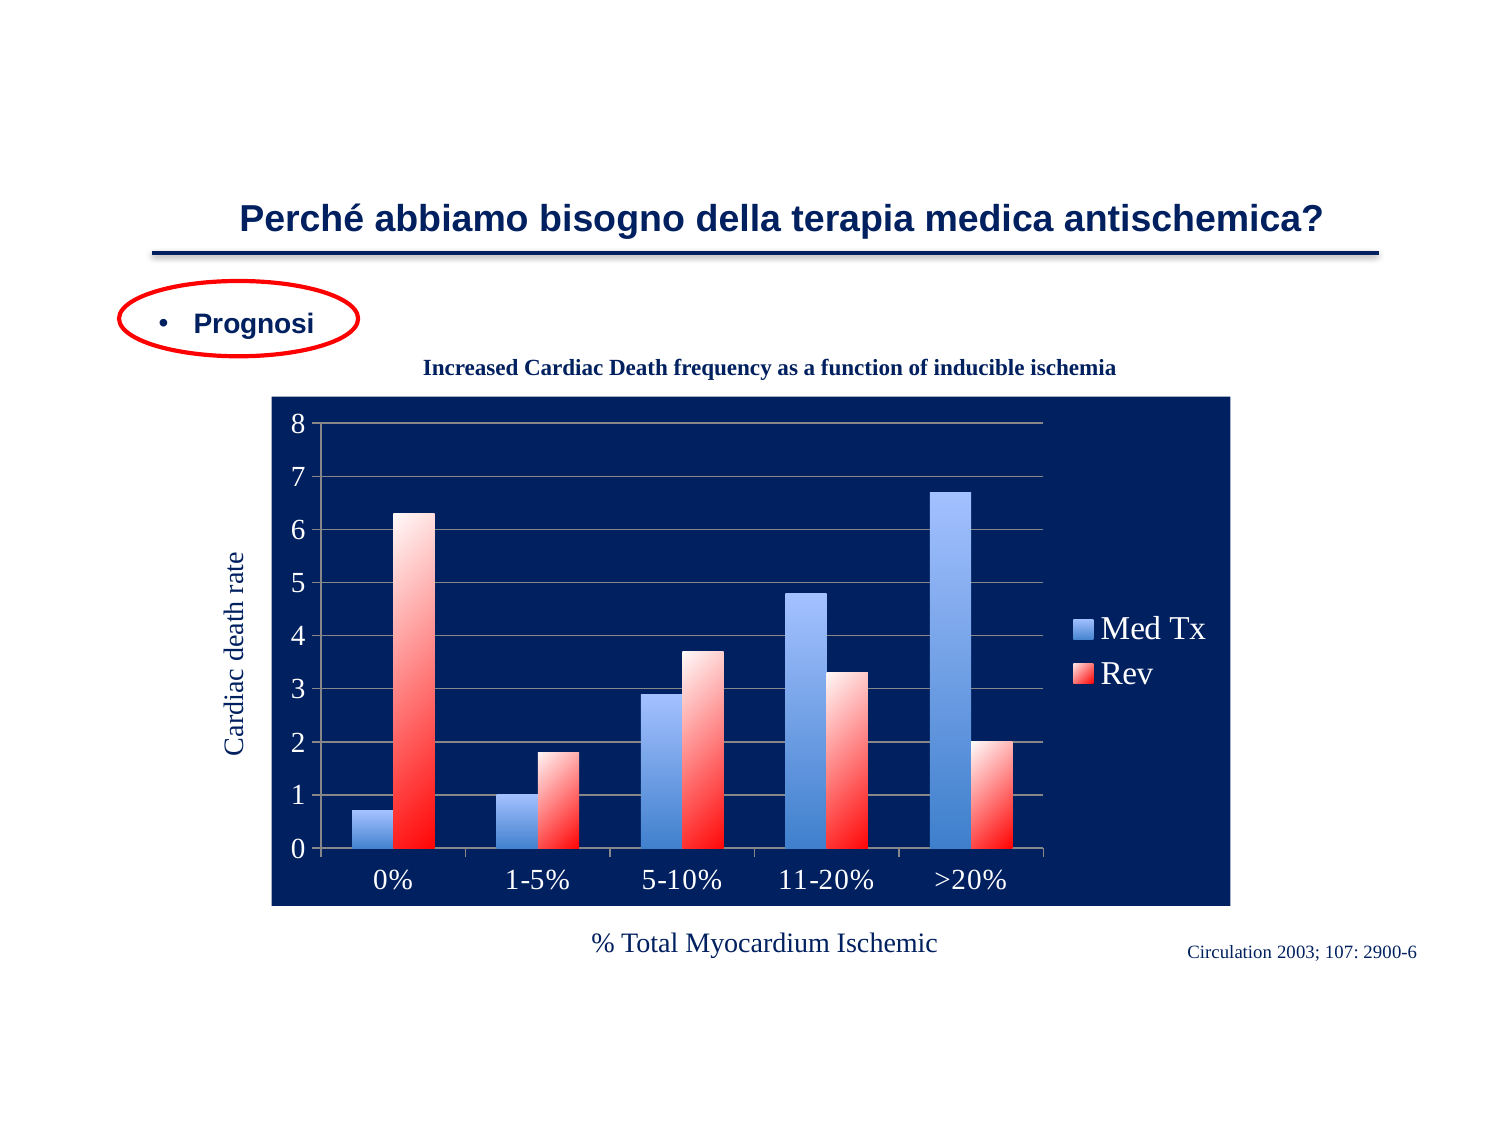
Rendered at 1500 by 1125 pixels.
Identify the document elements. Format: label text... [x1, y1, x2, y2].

text_box Circulation 2003; 107: 2900-6 [1172, 932, 1437, 970]
text_box Cardiac death rate [207, 537, 257, 771]
text_box [116, 278, 361, 359]
chart [271, 396, 1231, 907]
text_box % Total Myocardium Ischemic [576, 917, 954, 966]
text_box Perché abbiamo bisogno della terapia medica antischemica? [135, 137, 1429, 301]
title Increased Cardiac Death frequency as a function of inducible ischemia [354, 335, 1191, 395]
